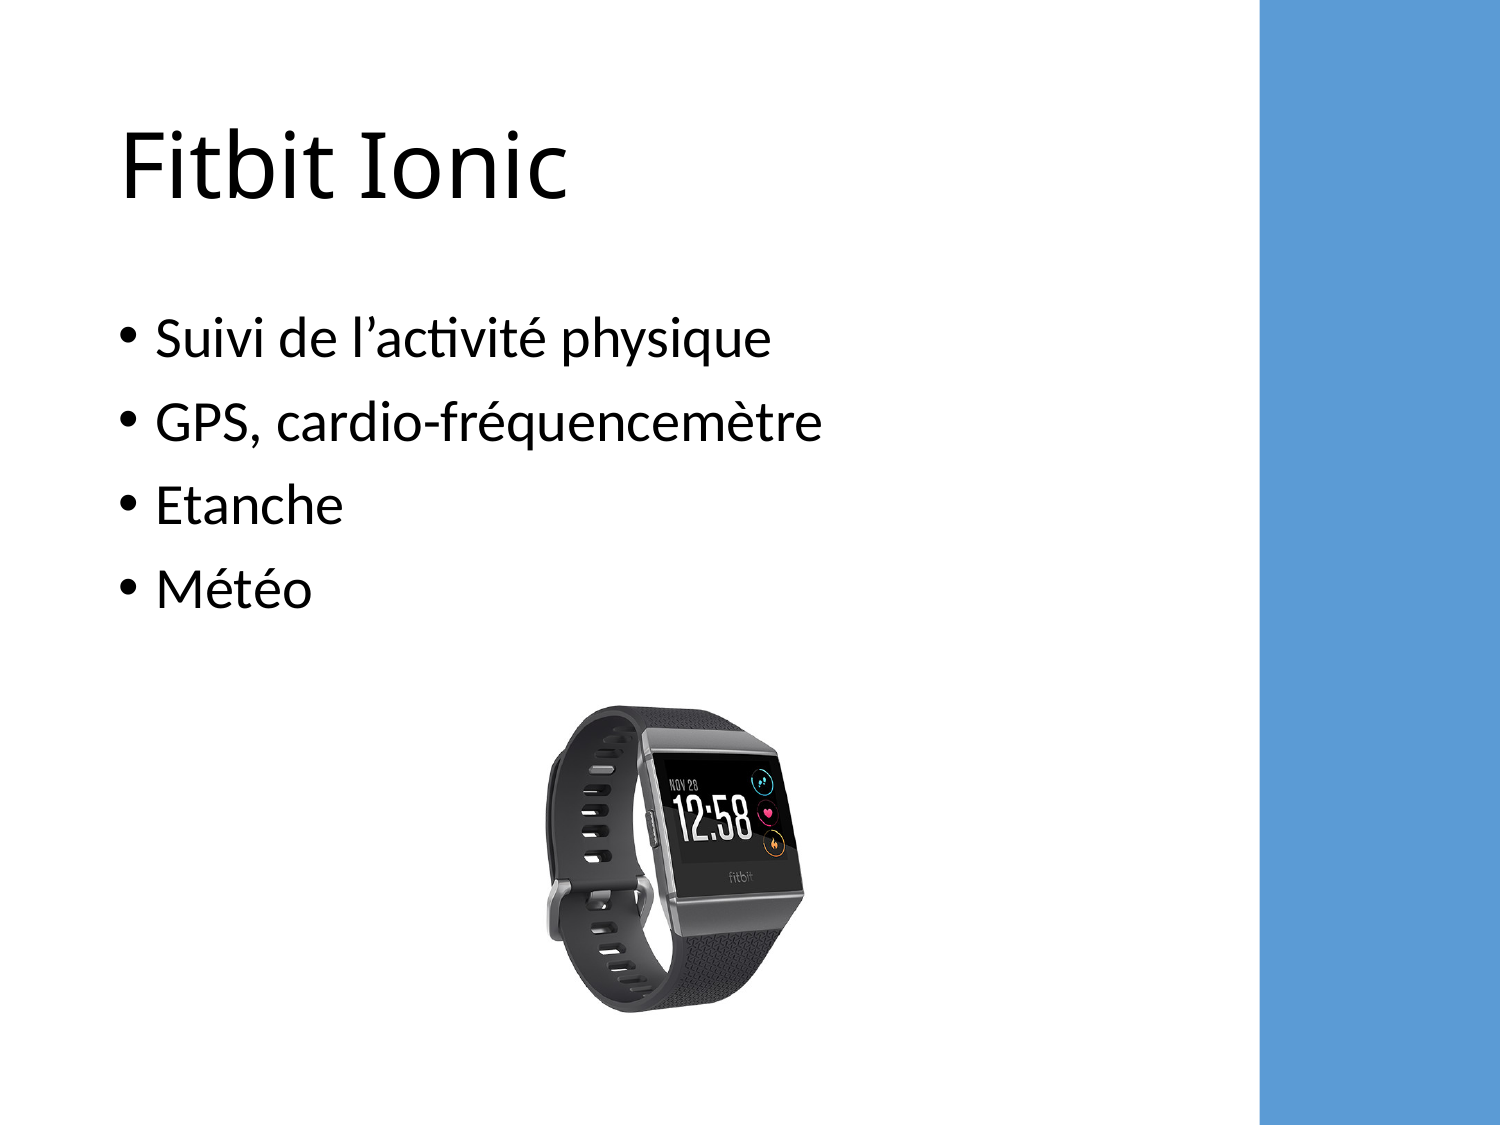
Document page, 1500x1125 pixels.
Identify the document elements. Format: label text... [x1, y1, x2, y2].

picture [258, 643, 1090, 1080]
title Fitbit Ionic [103, 59, 1397, 278]
list Suivi de l’activité physique GPS, cardio-fréquencemètre Etanche Météo [103, 299, 1397, 1014]
